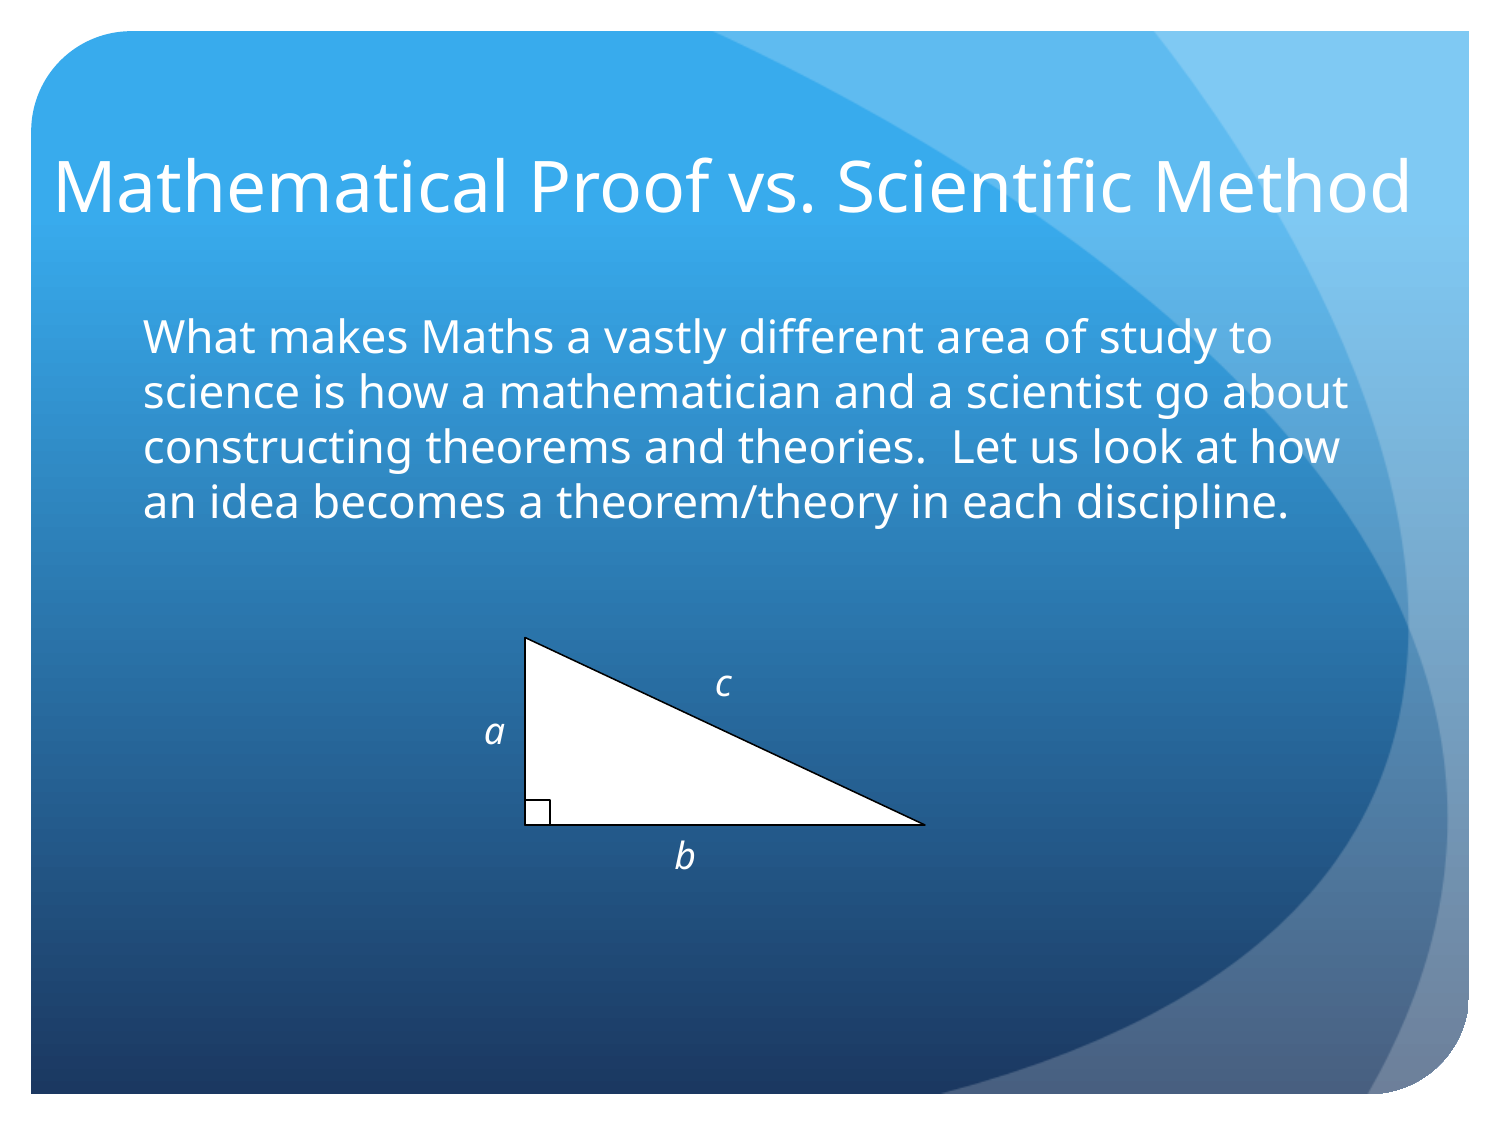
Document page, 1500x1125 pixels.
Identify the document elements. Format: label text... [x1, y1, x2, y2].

title Mathematical Proof vs. Scientific Method [36, 62, 1463, 235]
picture [24, 30, 1473, 1094]
list What makes Maths a vastly different area of study to science is how a mathematician and a scientist go about constructing theorems and theories. Let us look at how an idea becomes a theorem/theory in each discipline. [127, 299, 1373, 991]
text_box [469, 637, 926, 886]
